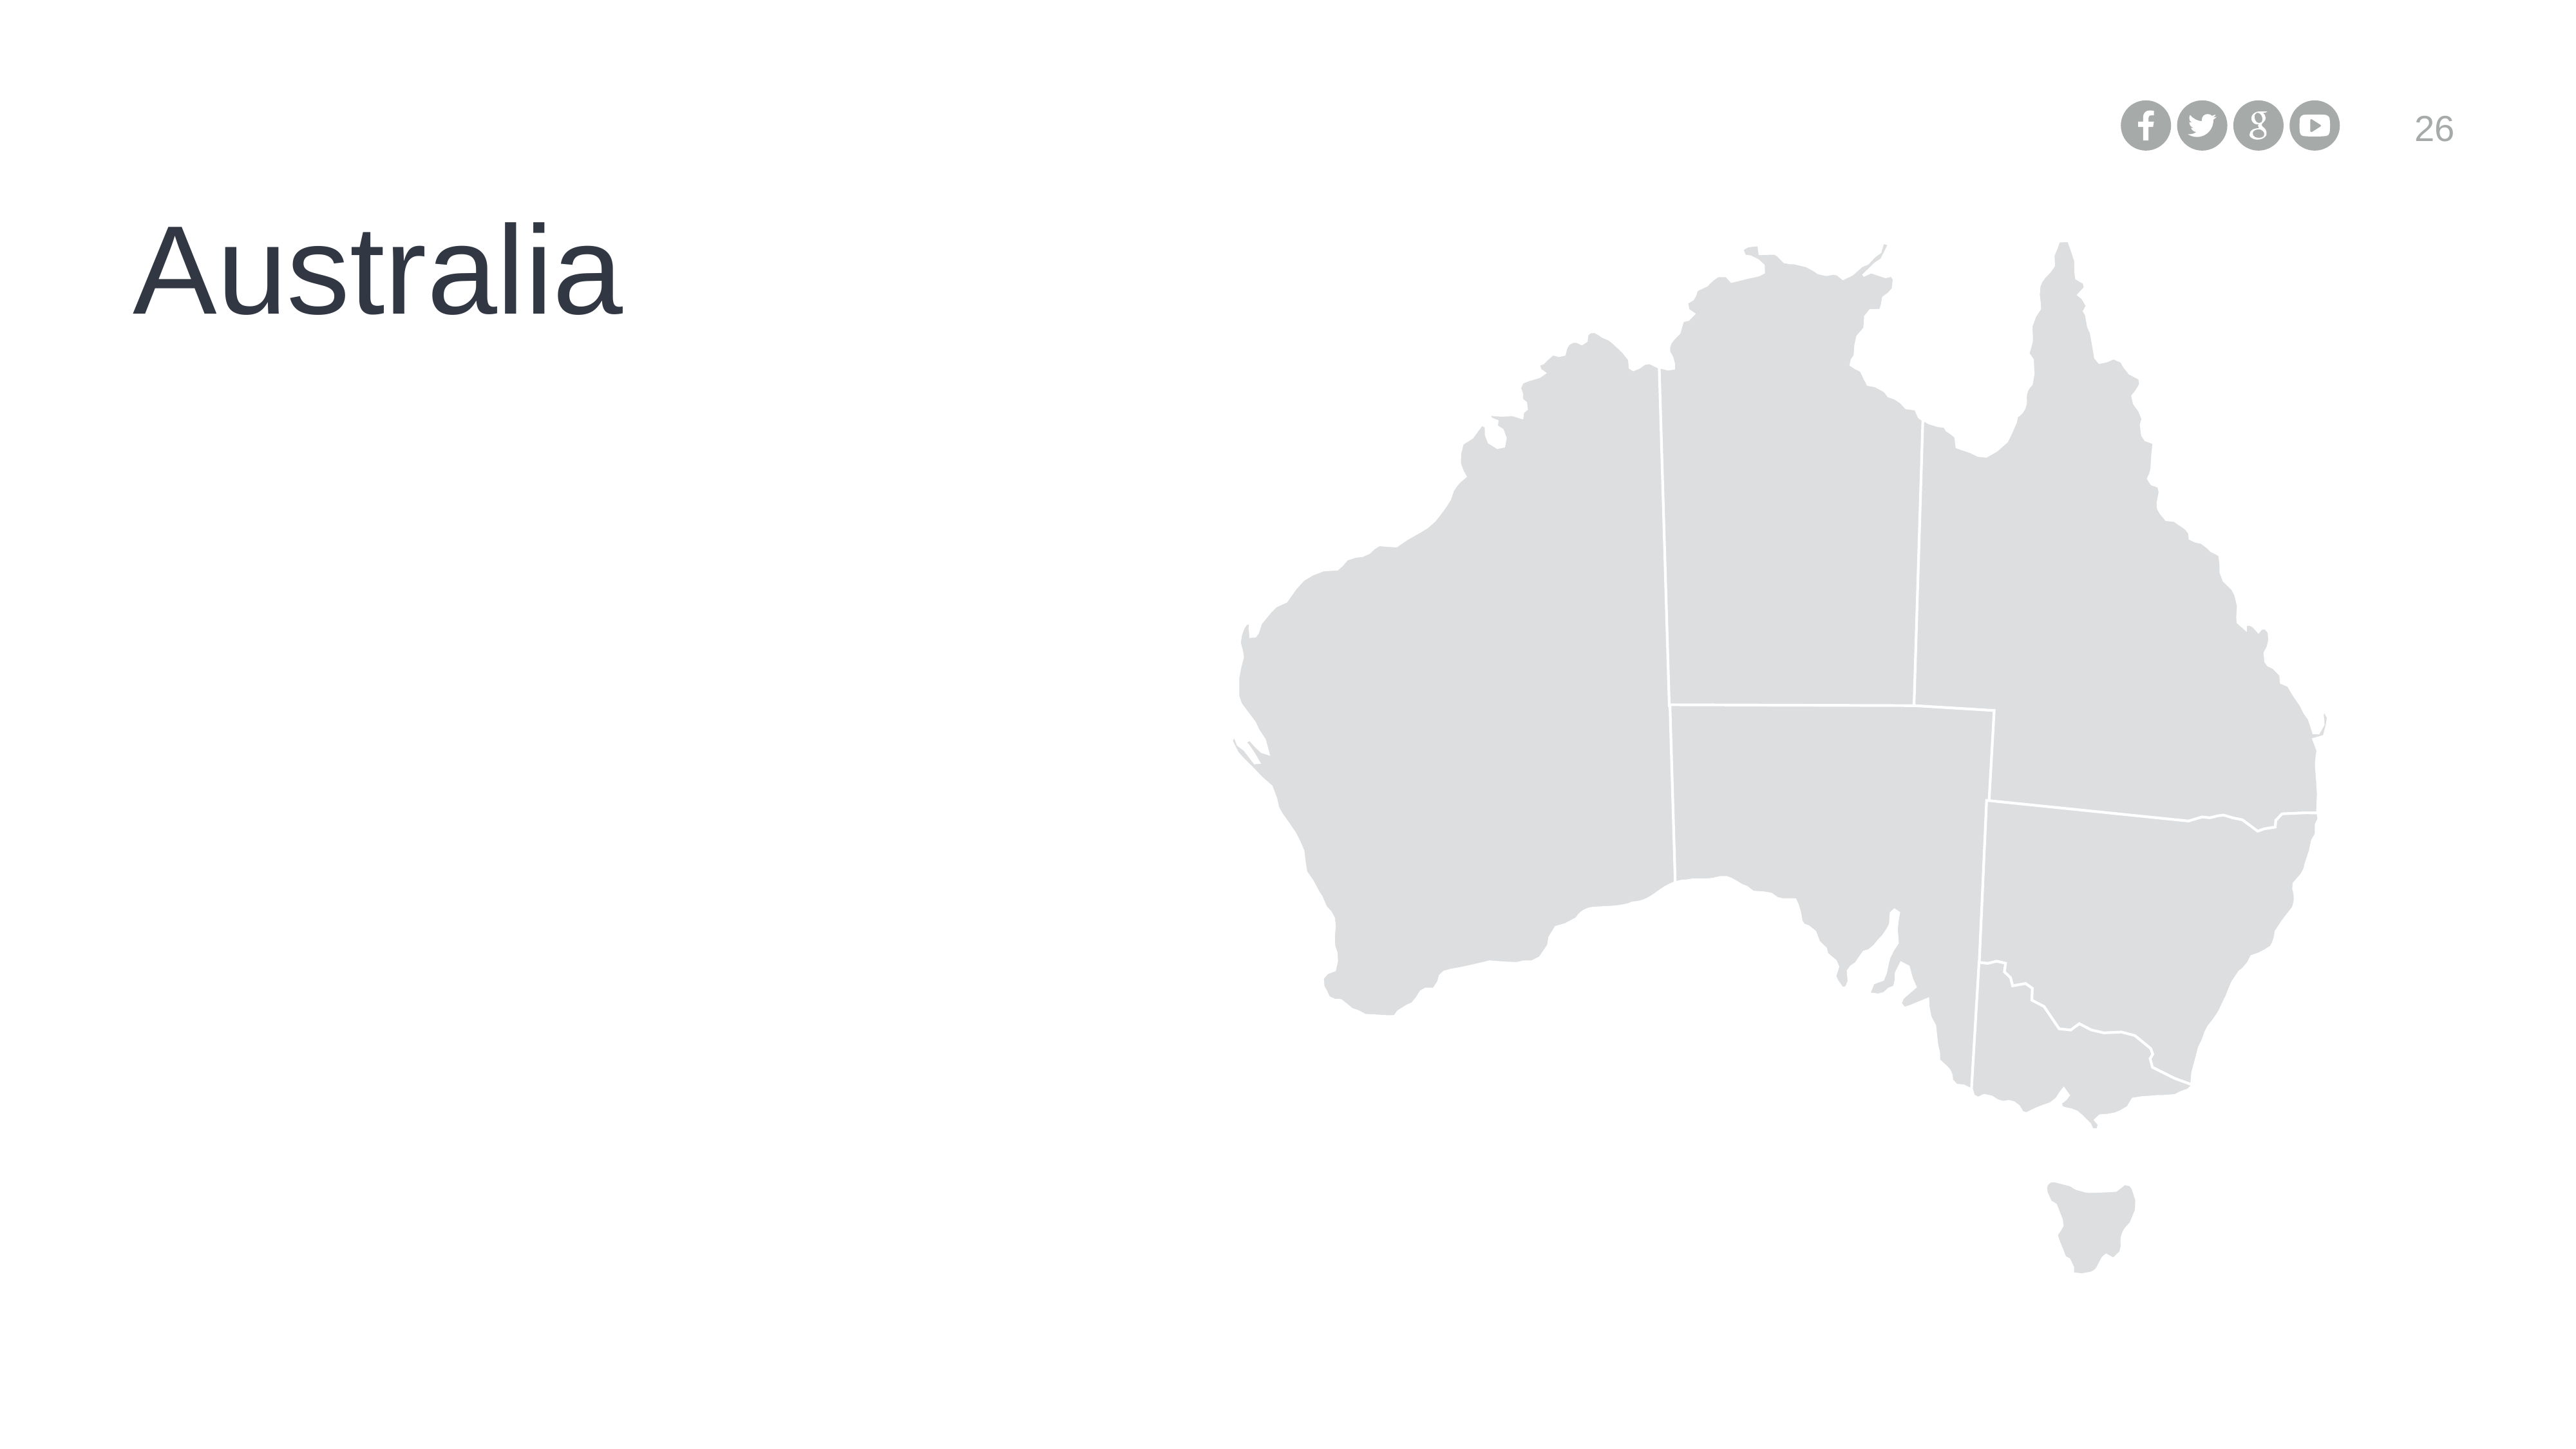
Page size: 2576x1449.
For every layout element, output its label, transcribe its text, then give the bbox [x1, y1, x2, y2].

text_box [1231, 240, 2329, 1275]
slide_number 26 [2407, 97, 2468, 158]
title Australia [125, 180, 1681, 417]
